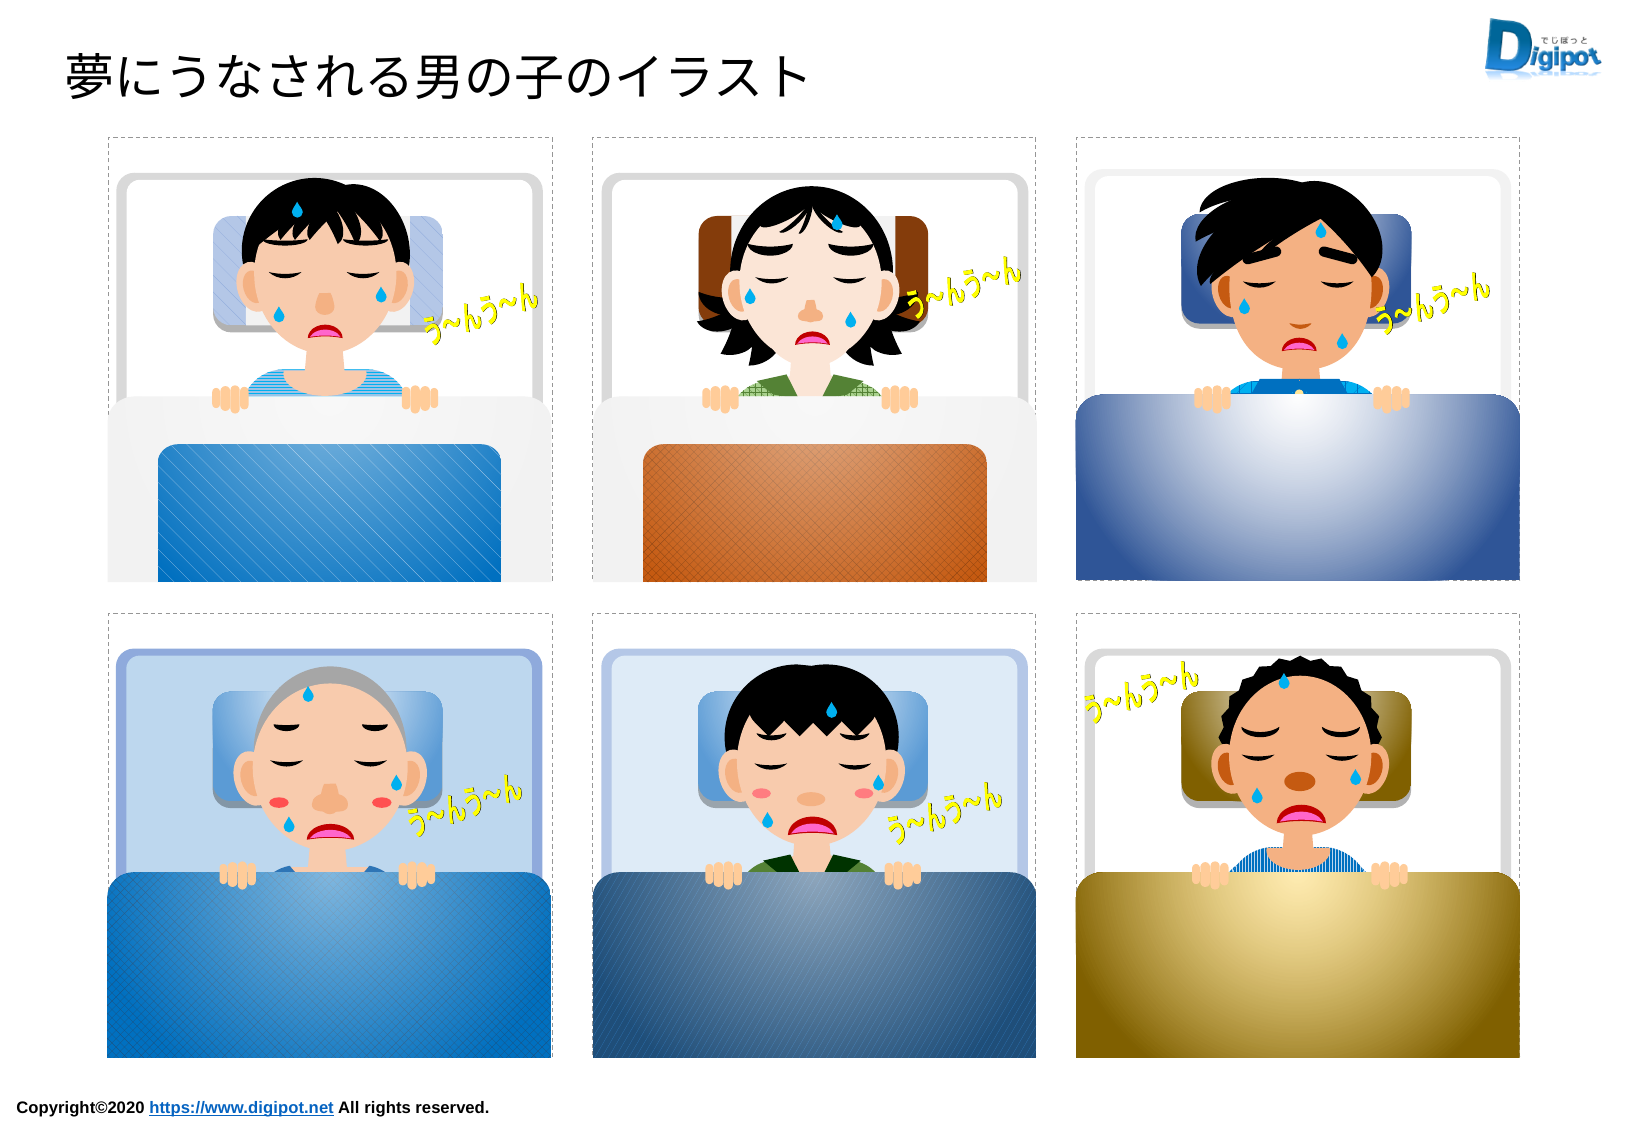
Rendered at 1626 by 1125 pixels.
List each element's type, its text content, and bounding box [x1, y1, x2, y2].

text_box 夢にうなされる男の子のイラスト [49, 38, 829, 113]
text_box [592, 172, 1037, 583]
picture [1485, 18, 1602, 82]
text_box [107, 648, 551, 1058]
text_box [1075, 648, 1520, 1058]
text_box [107, 172, 552, 583]
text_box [1075, 157, 1520, 581]
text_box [592, 648, 1037, 1058]
